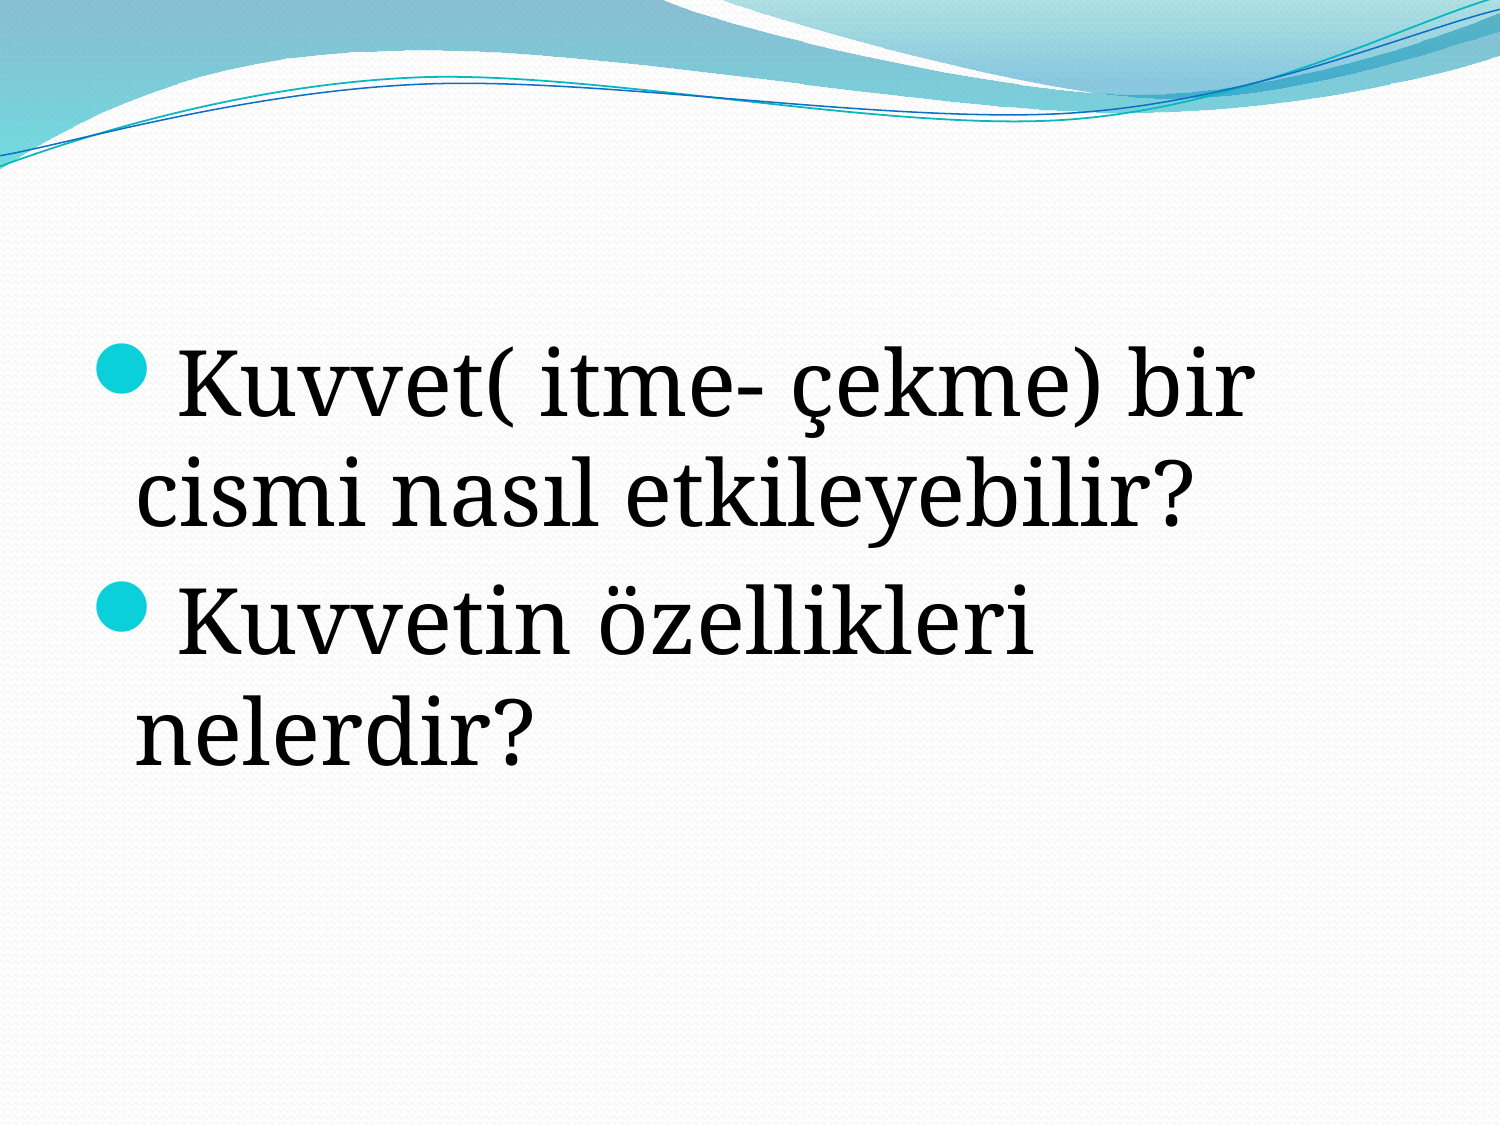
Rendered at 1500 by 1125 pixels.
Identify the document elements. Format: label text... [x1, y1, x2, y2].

list Kuvvet( itme- çekme) bir cismi nasıl etkileyebilir? Kuvvetin özellikleri nelerdir? [75, 317, 1425, 1038]
